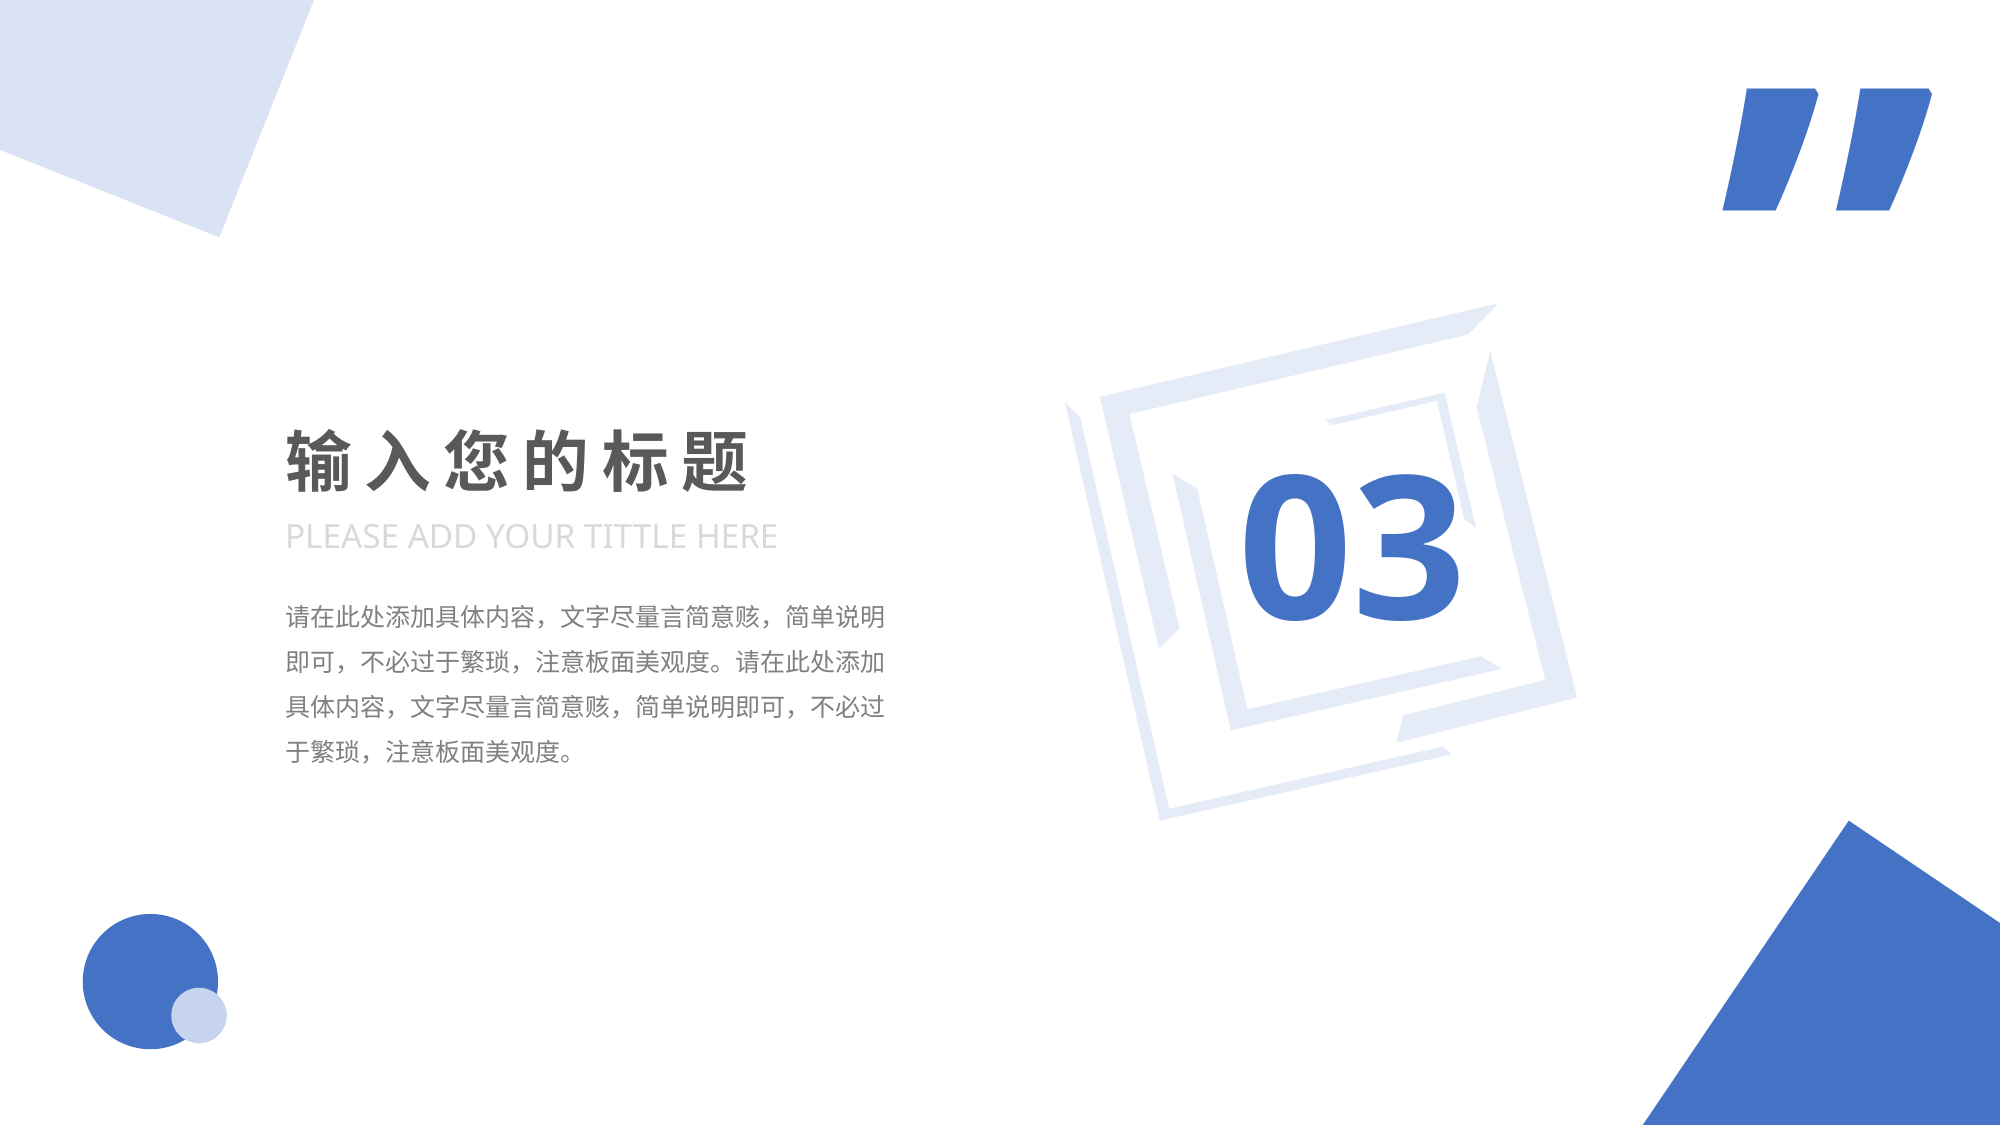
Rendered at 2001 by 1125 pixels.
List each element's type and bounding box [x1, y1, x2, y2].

text_box [0, 0, 2000, 1125]
